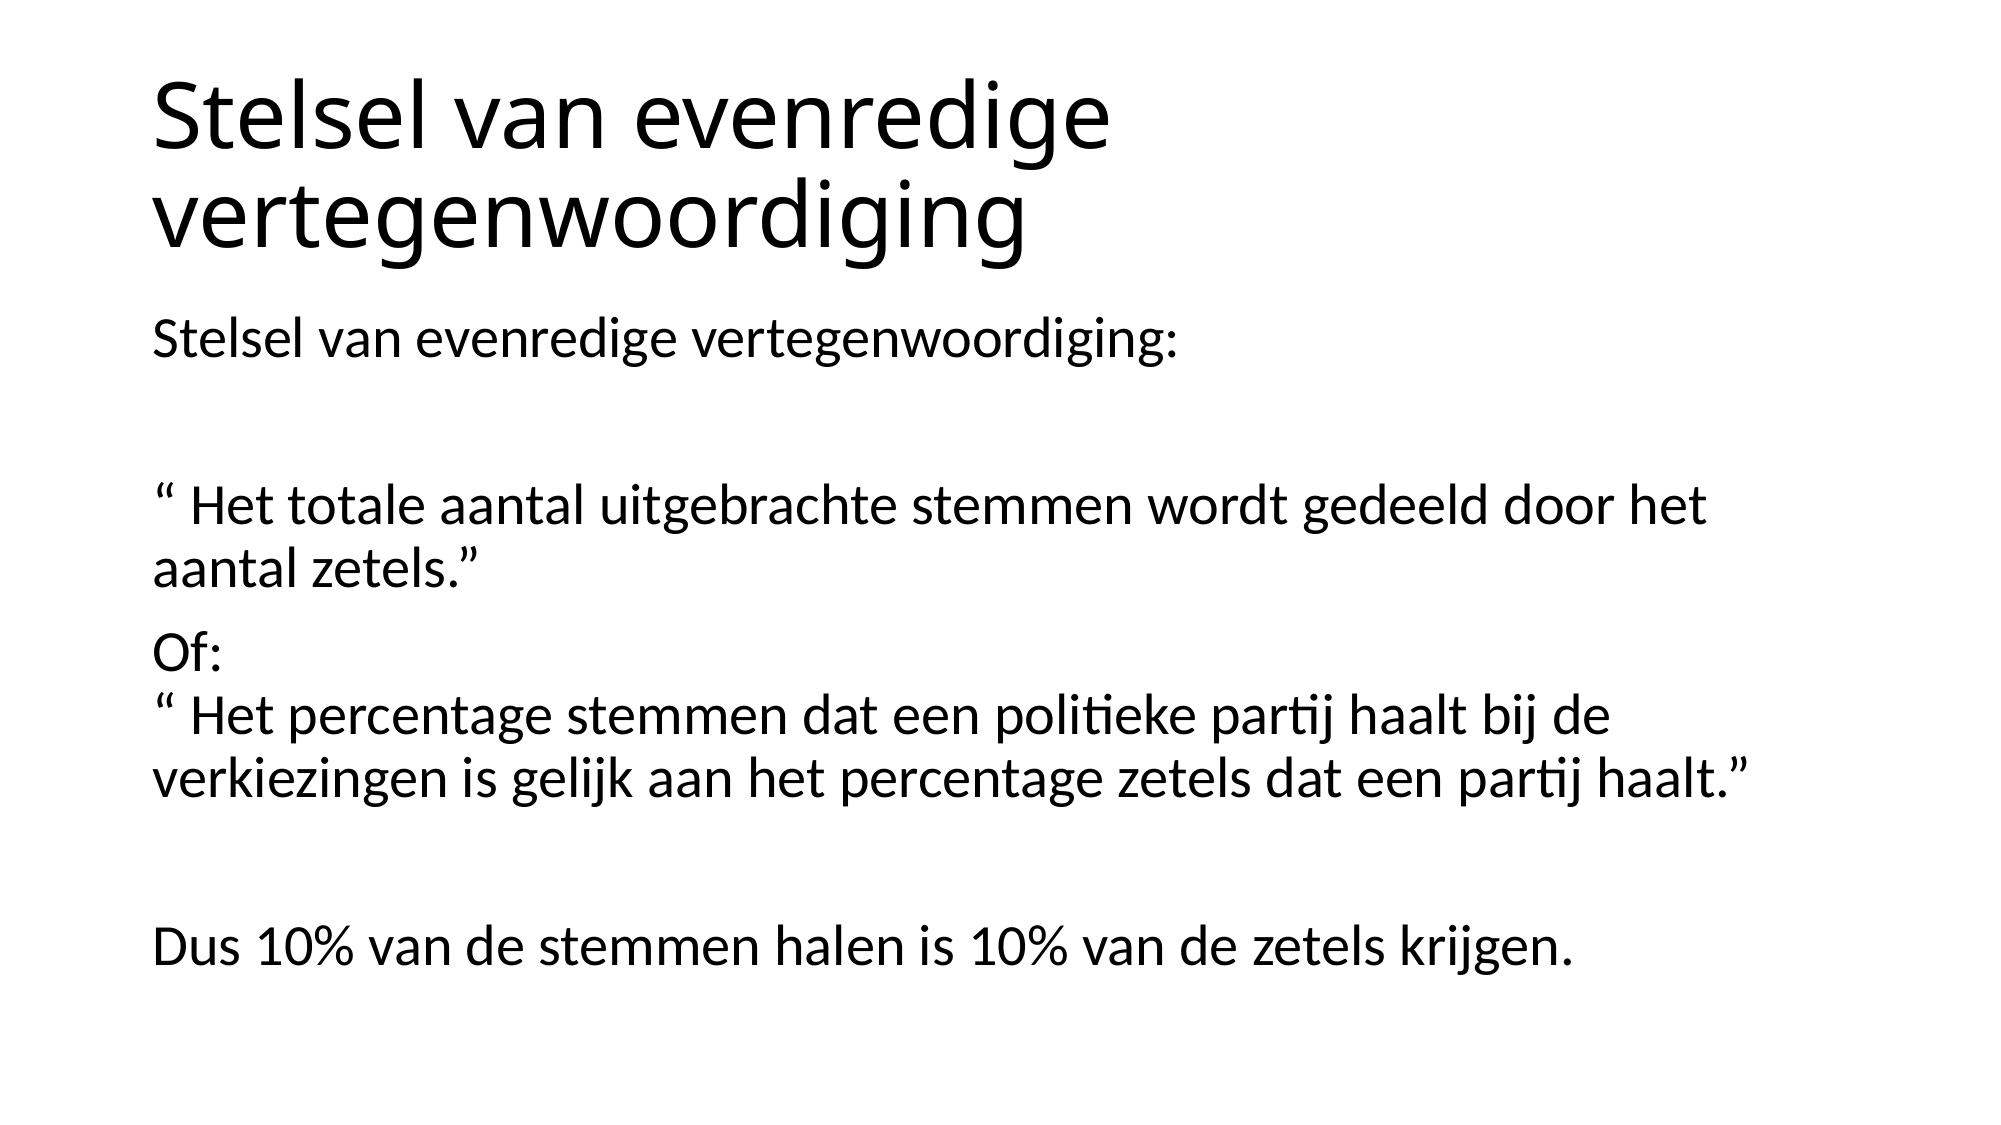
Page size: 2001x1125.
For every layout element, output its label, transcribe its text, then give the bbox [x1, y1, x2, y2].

list Stelsel van evenredige vertegenwoordiging: “ Het totale aantal uitgebrachte stemmen wordt gedeeld door het aantal zetels.” Of: “ Het percentage stemmen dat een politieke partij haalt bij de verkiezingen is gelijk aan het percentage zetels dat een partij haalt.” Dus 10% van de stemmen halen is 10% van de zetels krijgen. [137, 299, 1863, 1014]
title Stelsel van evenredige vertegenwoordiging [137, 59, 1863, 278]
